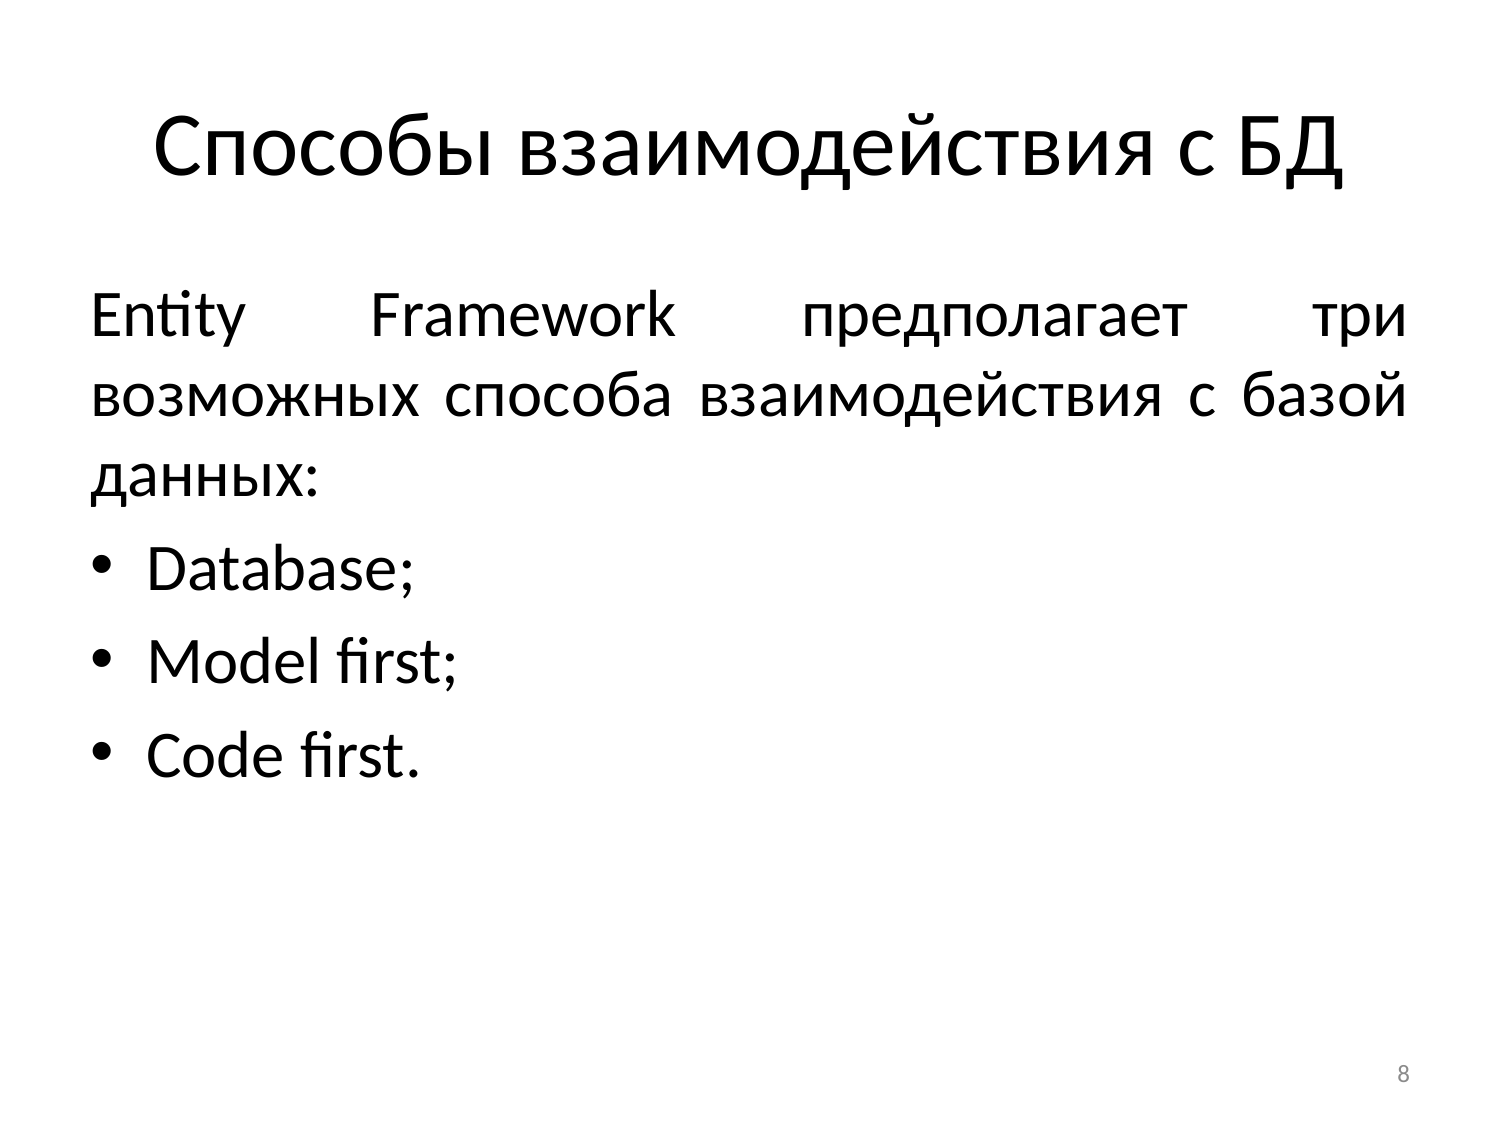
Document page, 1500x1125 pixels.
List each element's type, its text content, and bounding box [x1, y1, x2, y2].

list Entity Framework предполагает три возможных способа взаимодействия с базой данных: Database; Model first; Code first. [75, 262, 1425, 1005]
title Способы взаимодействия с БД [75, 45, 1425, 233]
slide_number 8 [1074, 1042, 1425, 1103]
